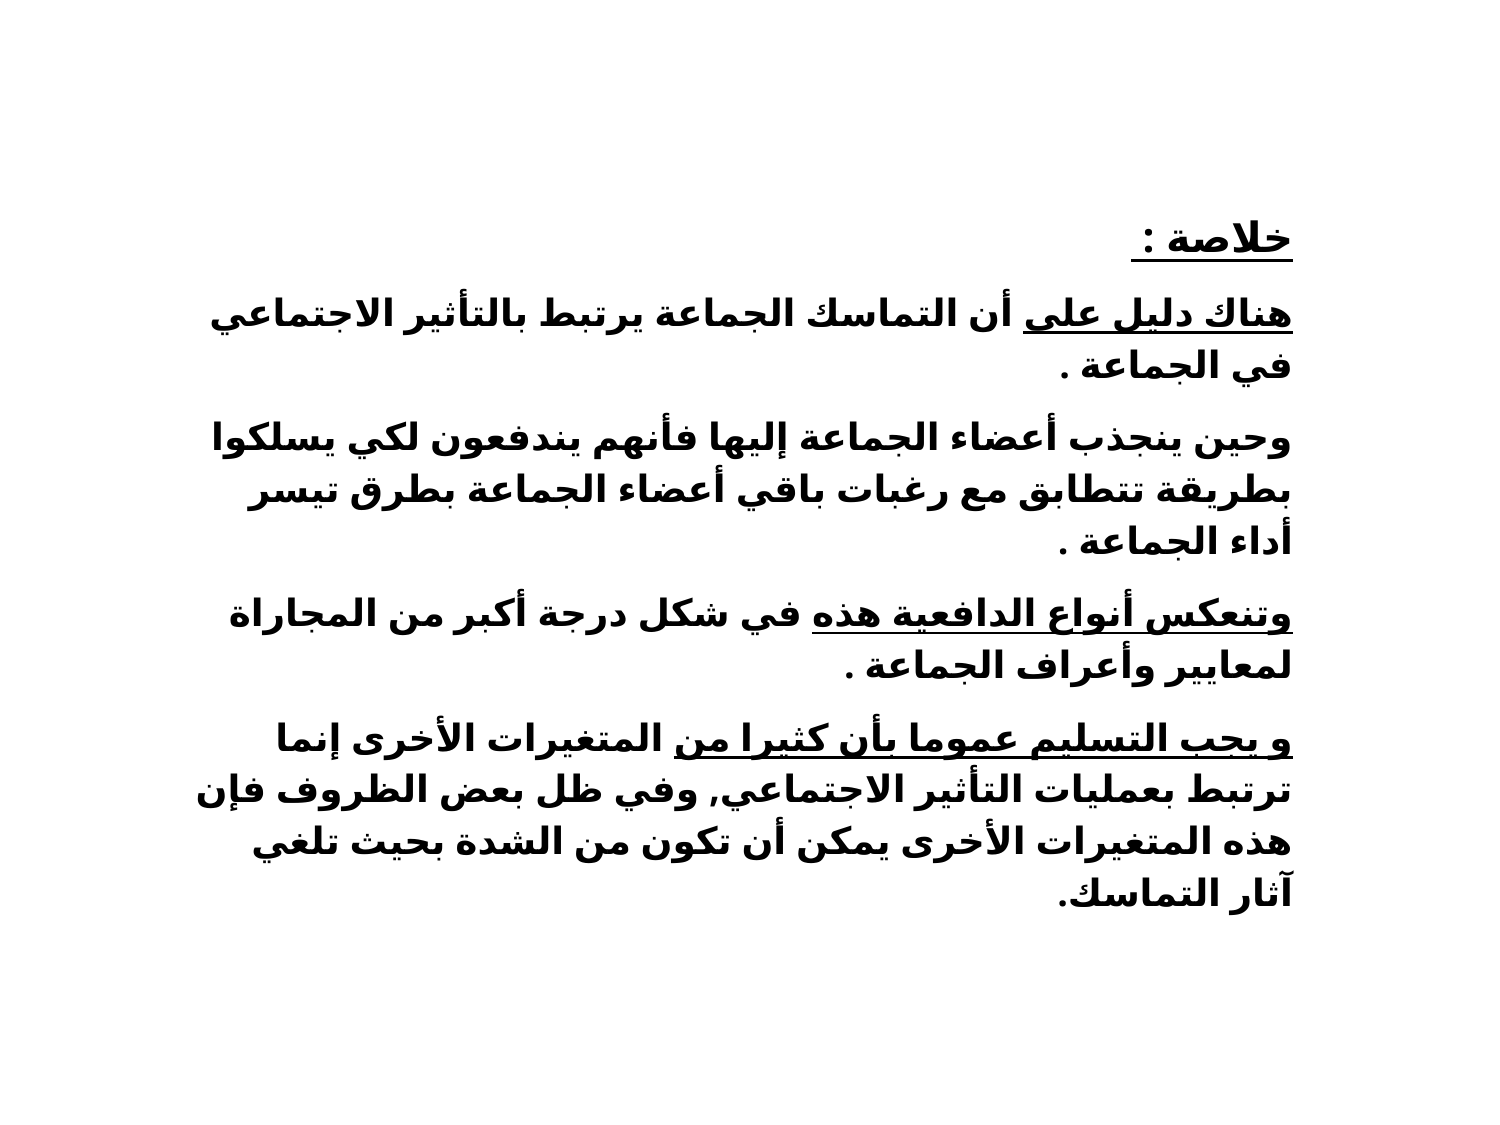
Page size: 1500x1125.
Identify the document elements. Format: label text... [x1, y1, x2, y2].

text_box خلاصة : هناك دليل على أن التماسك الجماعة يرتبط بالتأثير الاجتماعي في الجماعة . وحين ينجذب أعضاء الجماعة إليها فأنهم يندفعون لكي يسلكوا بطريقة تتطابق مع رغبات باقي أعضاء الجماعة بطرق تيسر أداء الجماعة . وتنعكس أنواع الدافعية هذه في شكل درجة أكبر من المجاراة لمعايير وأعراف الجماعة . و يجب التسليم عموما بأن كثيرا من المتغيرات الأخرى إنما ترتبط بعمليات التأثير الاجتماعي, وفي ظل بعض الظروف فإن هذه المتغيرات الأخرى يمكن أن تكون من الشدة بحيث تلغي آثار التماسك. [171, 196, 1365, 922]
